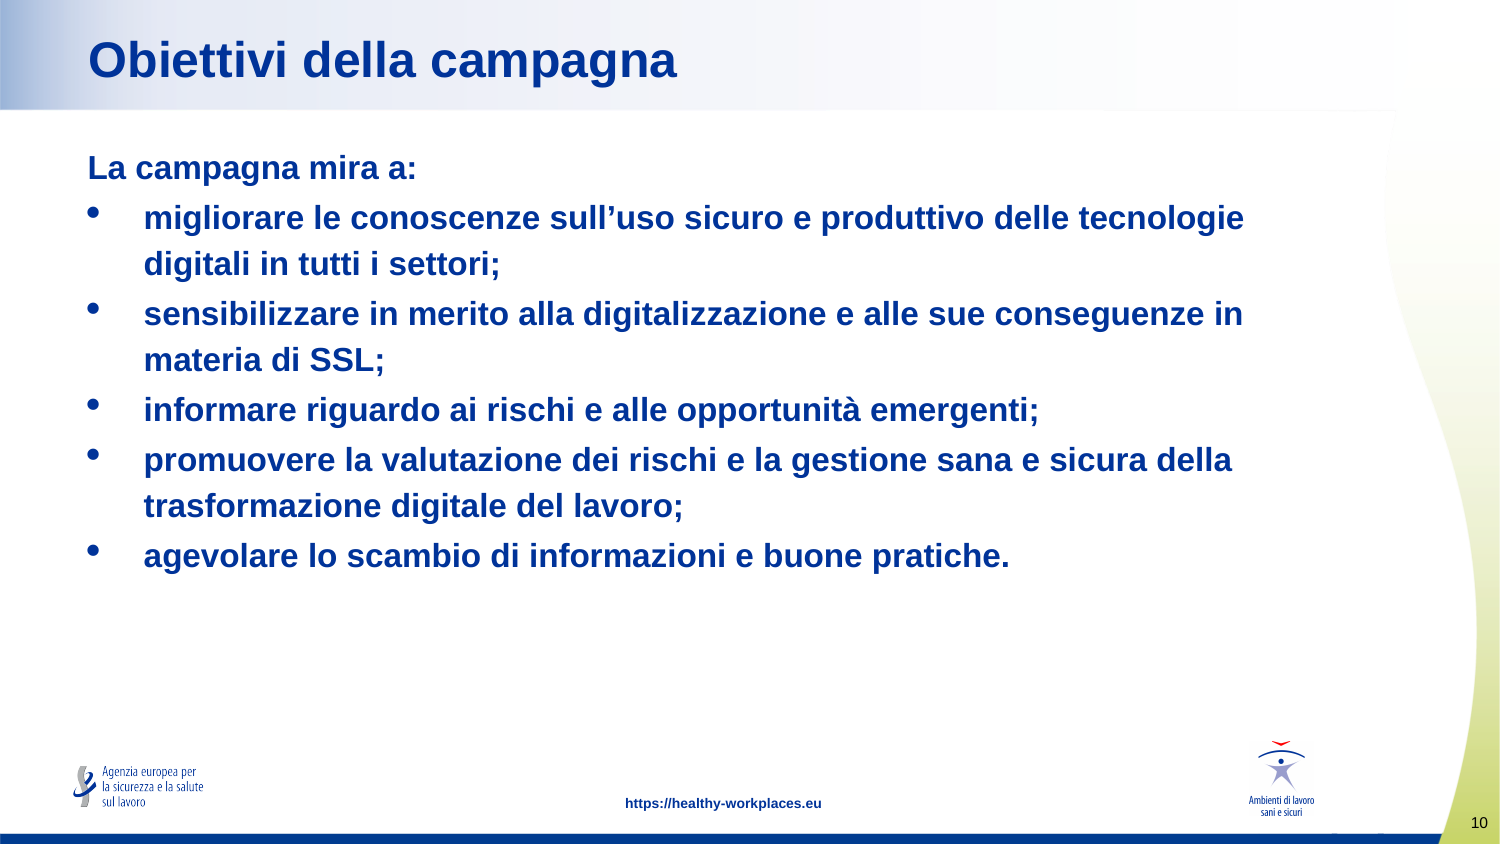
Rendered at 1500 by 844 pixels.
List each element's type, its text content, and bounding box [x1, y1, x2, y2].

list La campagna mira a: migliorare le conoscenze sull’uso sicuro e produttivo delle tecnologie digitali in tutti i settori; sensibilizzare in merito alla digitalizzazione e alle sue conseguenze in materia di SSL; informare riguardo ai rischi e alle opportunità emergenti; promuovere la valutazione dei rischi e la gestione sana e sicura della trasformazione digitale del lavoro; agevolare lo scambio di informazioni e buone pratiche. [87, 140, 1328, 615]
text_box Obiettivi della campagna [88, 27, 1314, 88]
picture [0, 0, 1500, 844]
